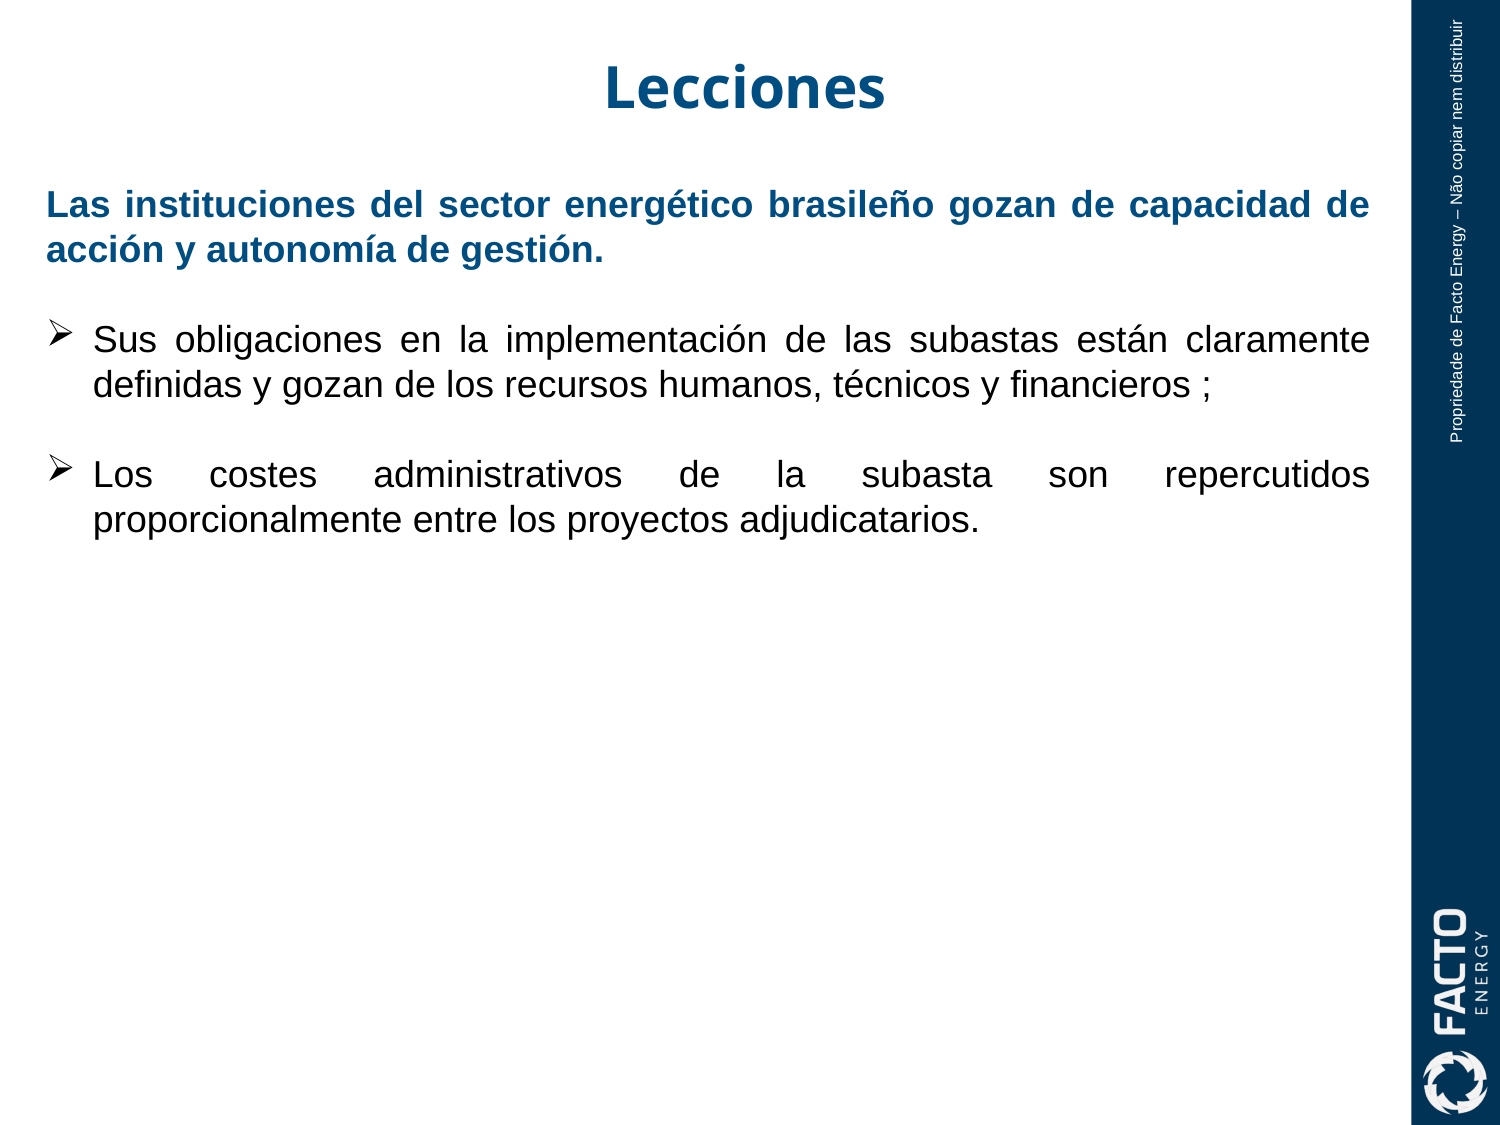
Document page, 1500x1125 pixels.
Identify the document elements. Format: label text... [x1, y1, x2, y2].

picture [1349, 906, 1500, 1118]
text_box Propriedade de Facto Energy – Não copiar nem distribuir [1437, 4, 1473, 458]
text_box Lecciones [79, 42, 1412, 128]
text_box [1411, 1055, 1500, 1125]
text_box [1411, 0, 1500, 974]
text_box Las instituciones del sector energético brasileño gozan de capacidad de acción y autonomía de gestión. Sus obligaciones en la implementación de las subastas están claramente definidas y gozan de los recursos humanos, técnicos y financieros ; Los costes administrativos de la subasta son repercutidos proporcionalmente entre los proyectos adjudicatarios. [31, 172, 1386, 548]
